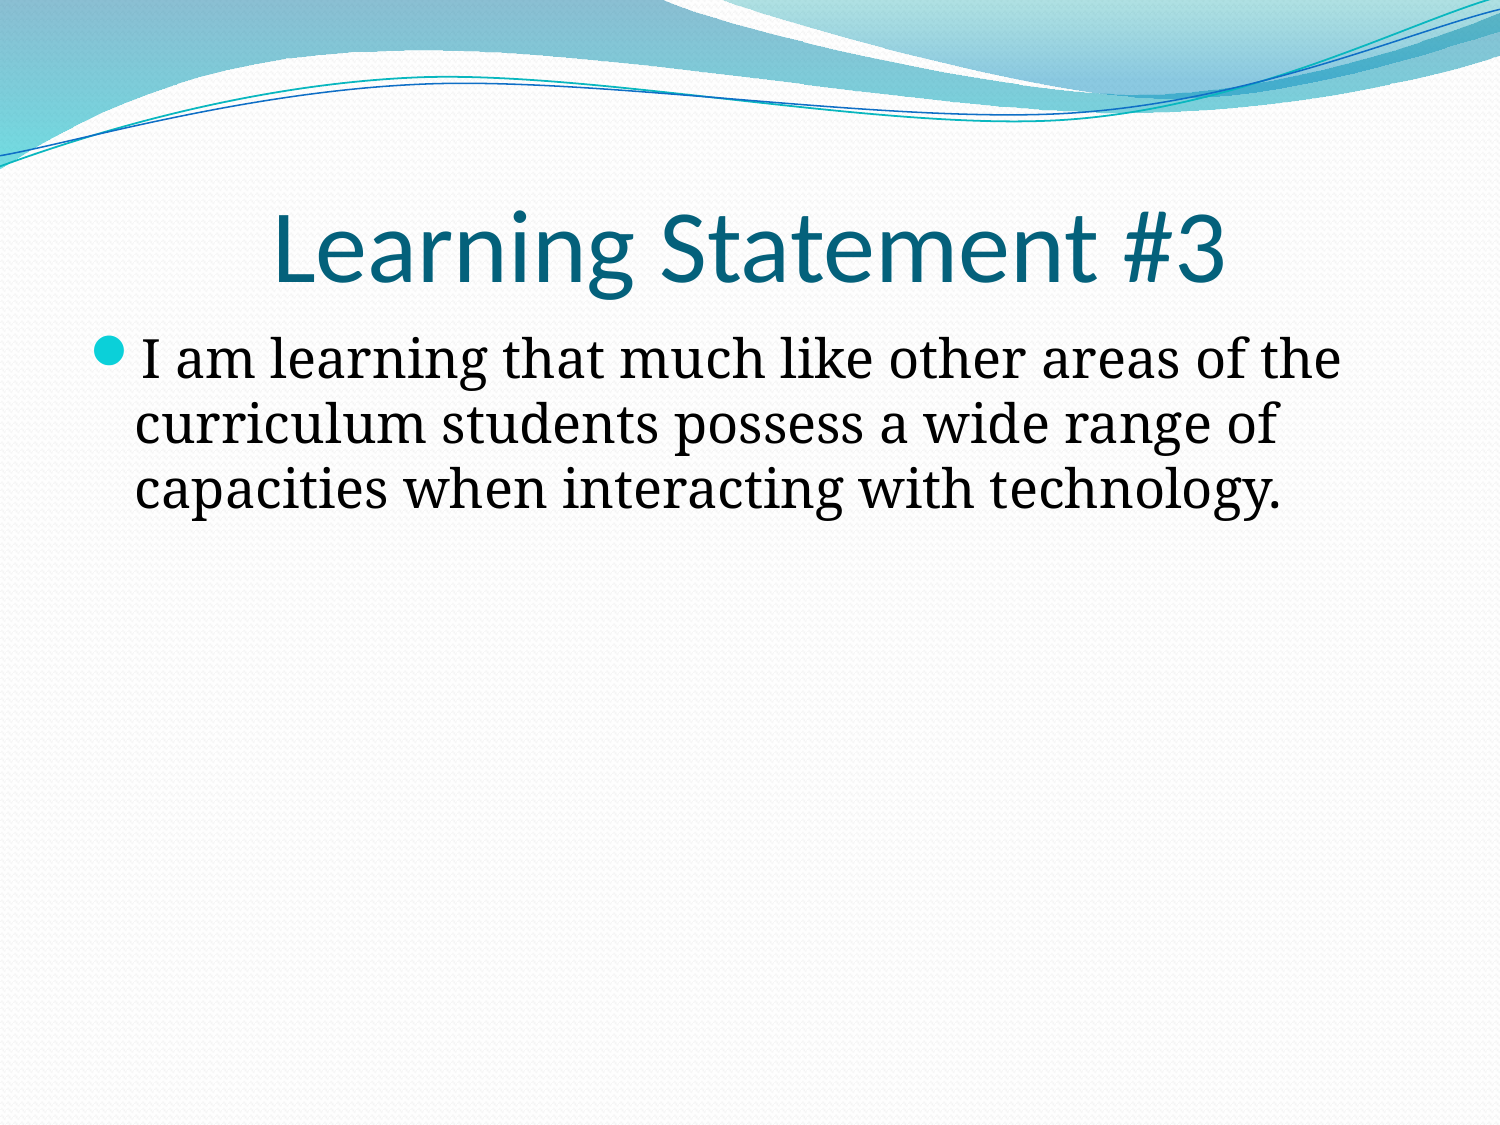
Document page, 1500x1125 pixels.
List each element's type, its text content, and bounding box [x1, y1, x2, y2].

list I am learning that much like other areas of the curriculum students possess a wide range of capacities when interacting with technology. [75, 317, 1425, 1038]
title Learning Statement #3 [75, 115, 1425, 303]
